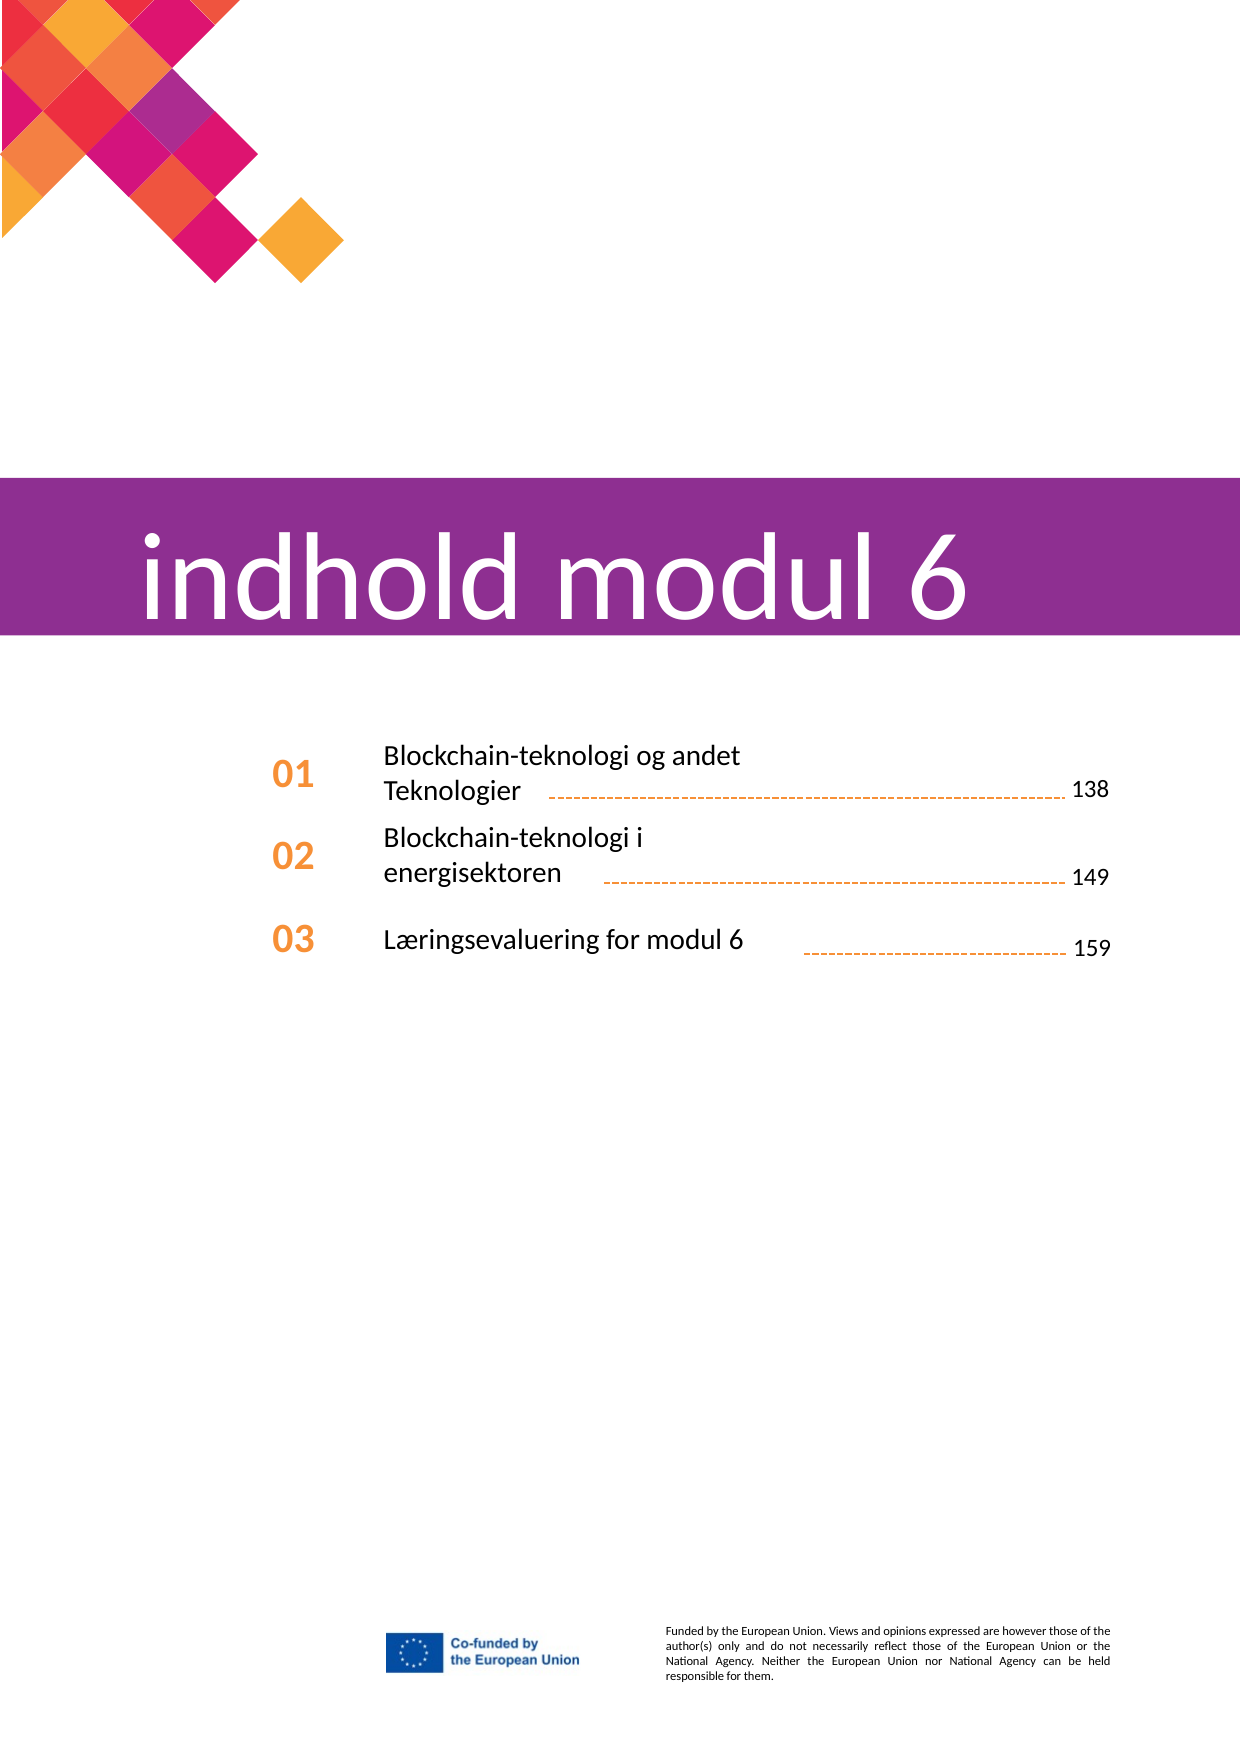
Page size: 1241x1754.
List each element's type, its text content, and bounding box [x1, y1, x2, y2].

list 03 [240, 906, 347, 965]
picture [386, 1630, 581, 1676]
list Læringsevaluering for modul 6 [368, 909, 951, 967]
text_box 149 [1050, 846, 1125, 905]
list Blockchain-teknologi i energisektoren [368, 824, 951, 882]
list Blockchain-teknologi og andet Teknologier [368, 742, 1021, 800]
text_box indhold modul 6 [123, 486, 1175, 647]
text_box 138 [1050, 758, 1125, 816]
list 01 [240, 742, 347, 800]
text_box 159 [1051, 917, 1127, 976]
list 02 [240, 824, 347, 882]
